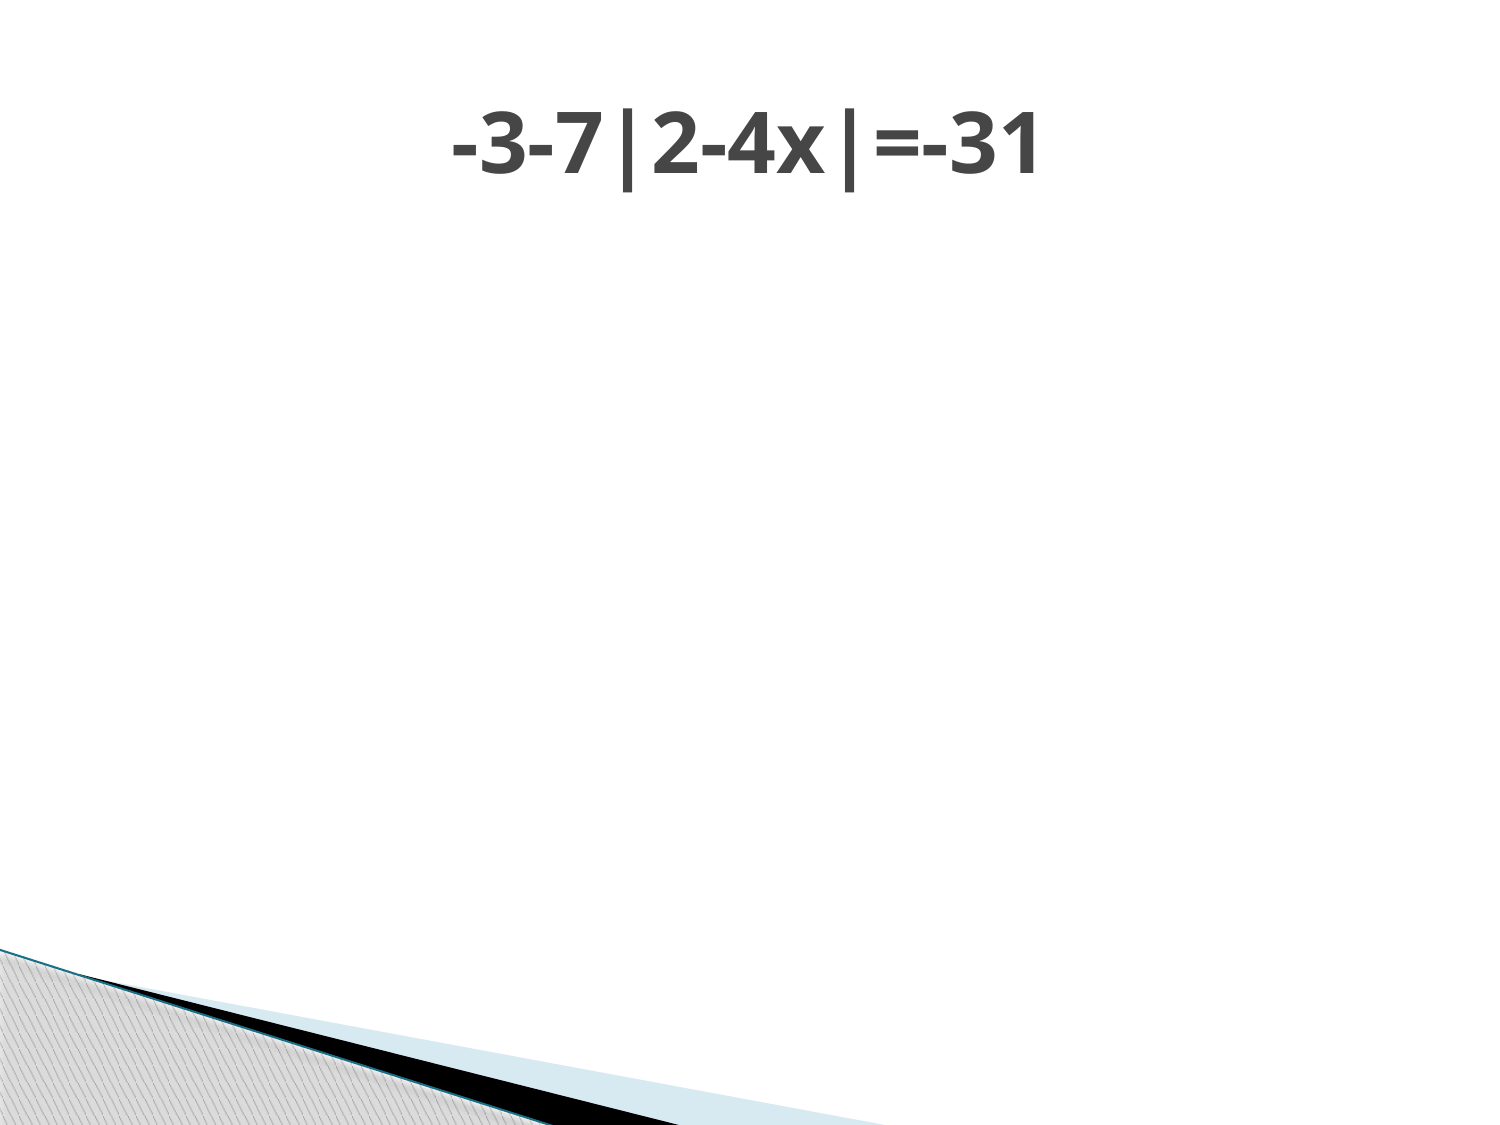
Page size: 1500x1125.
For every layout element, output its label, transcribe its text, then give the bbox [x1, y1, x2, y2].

title -3-7|2-4x|=-31 [75, 45, 1425, 233]
